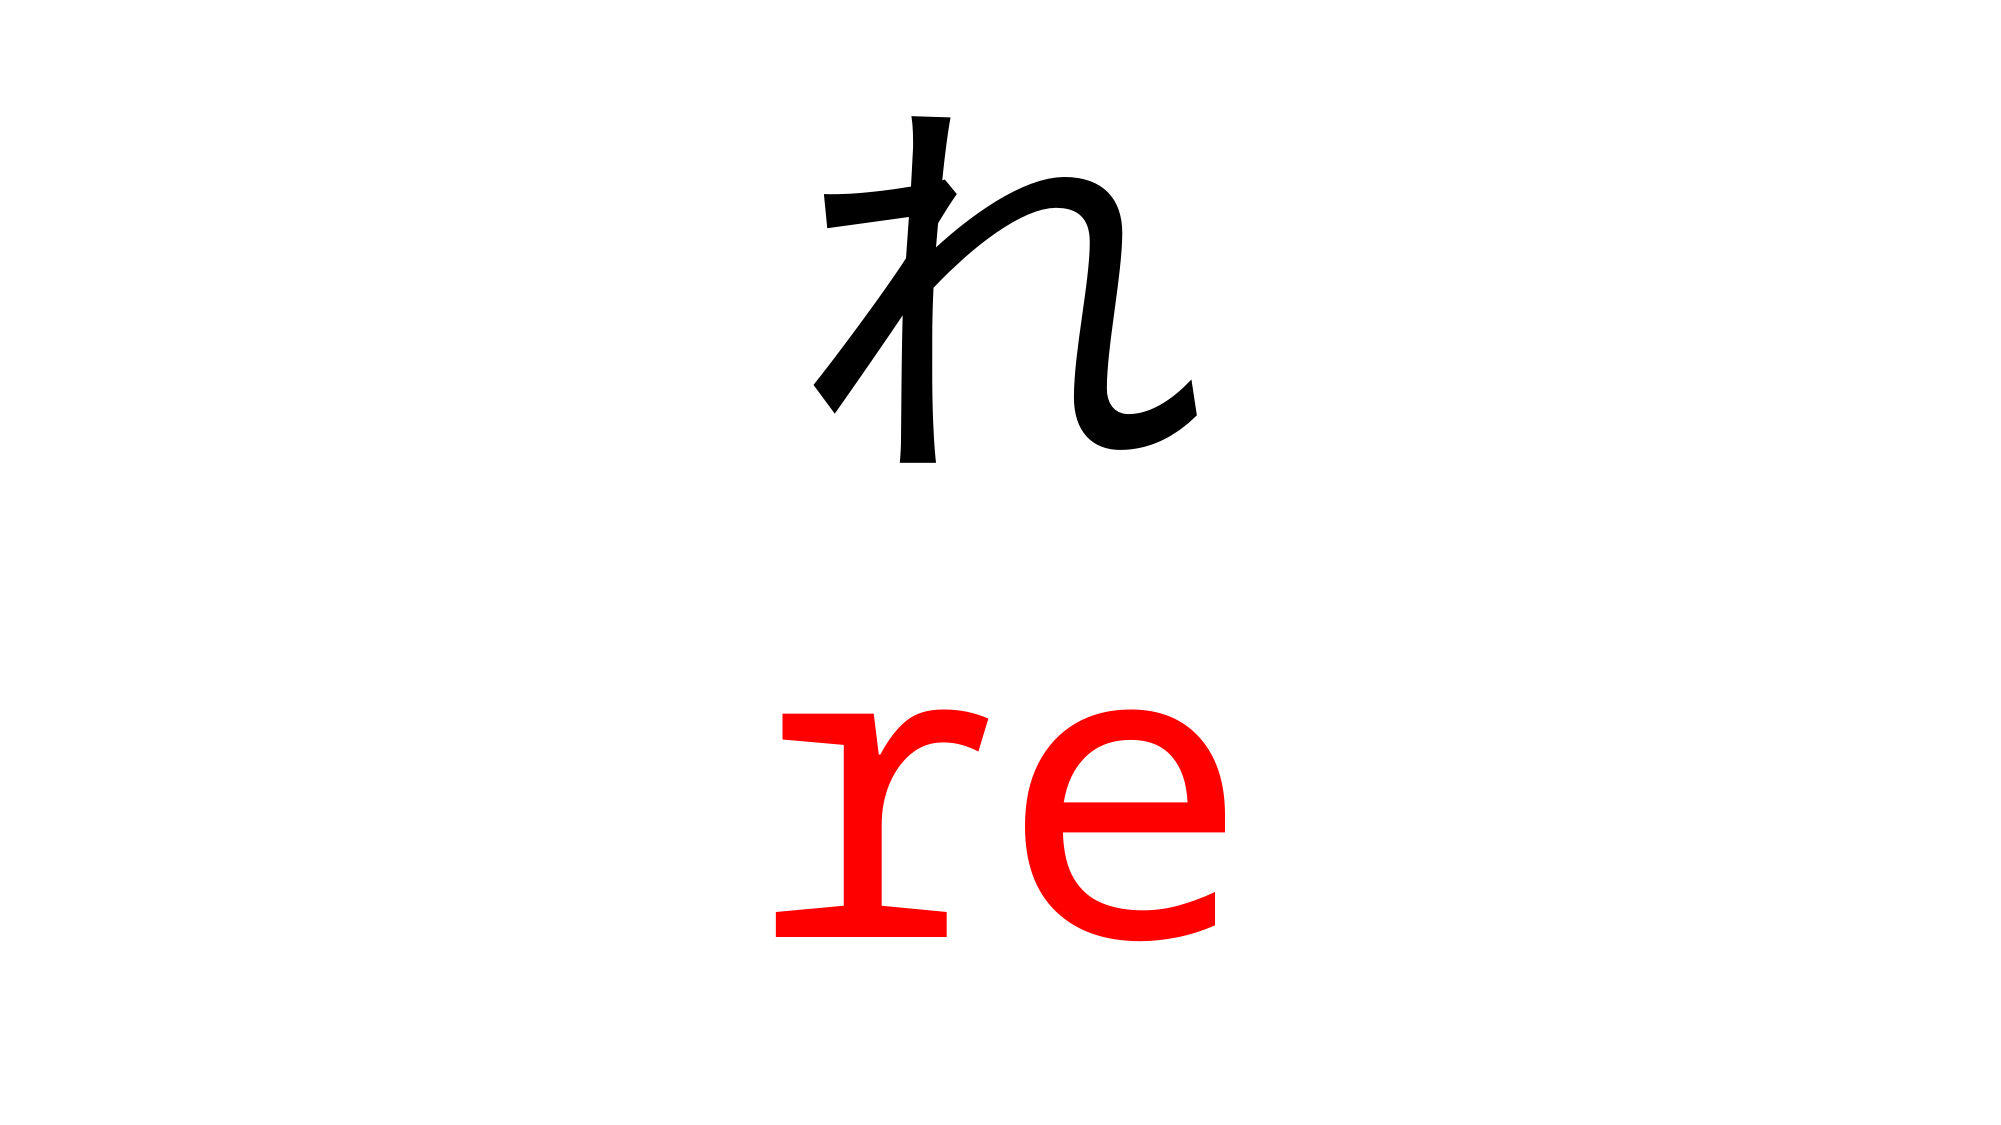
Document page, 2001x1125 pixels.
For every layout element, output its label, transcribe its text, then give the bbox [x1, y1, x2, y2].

title れ [249, 71, 1750, 545]
text_box re [249, 562, 1750, 1036]
